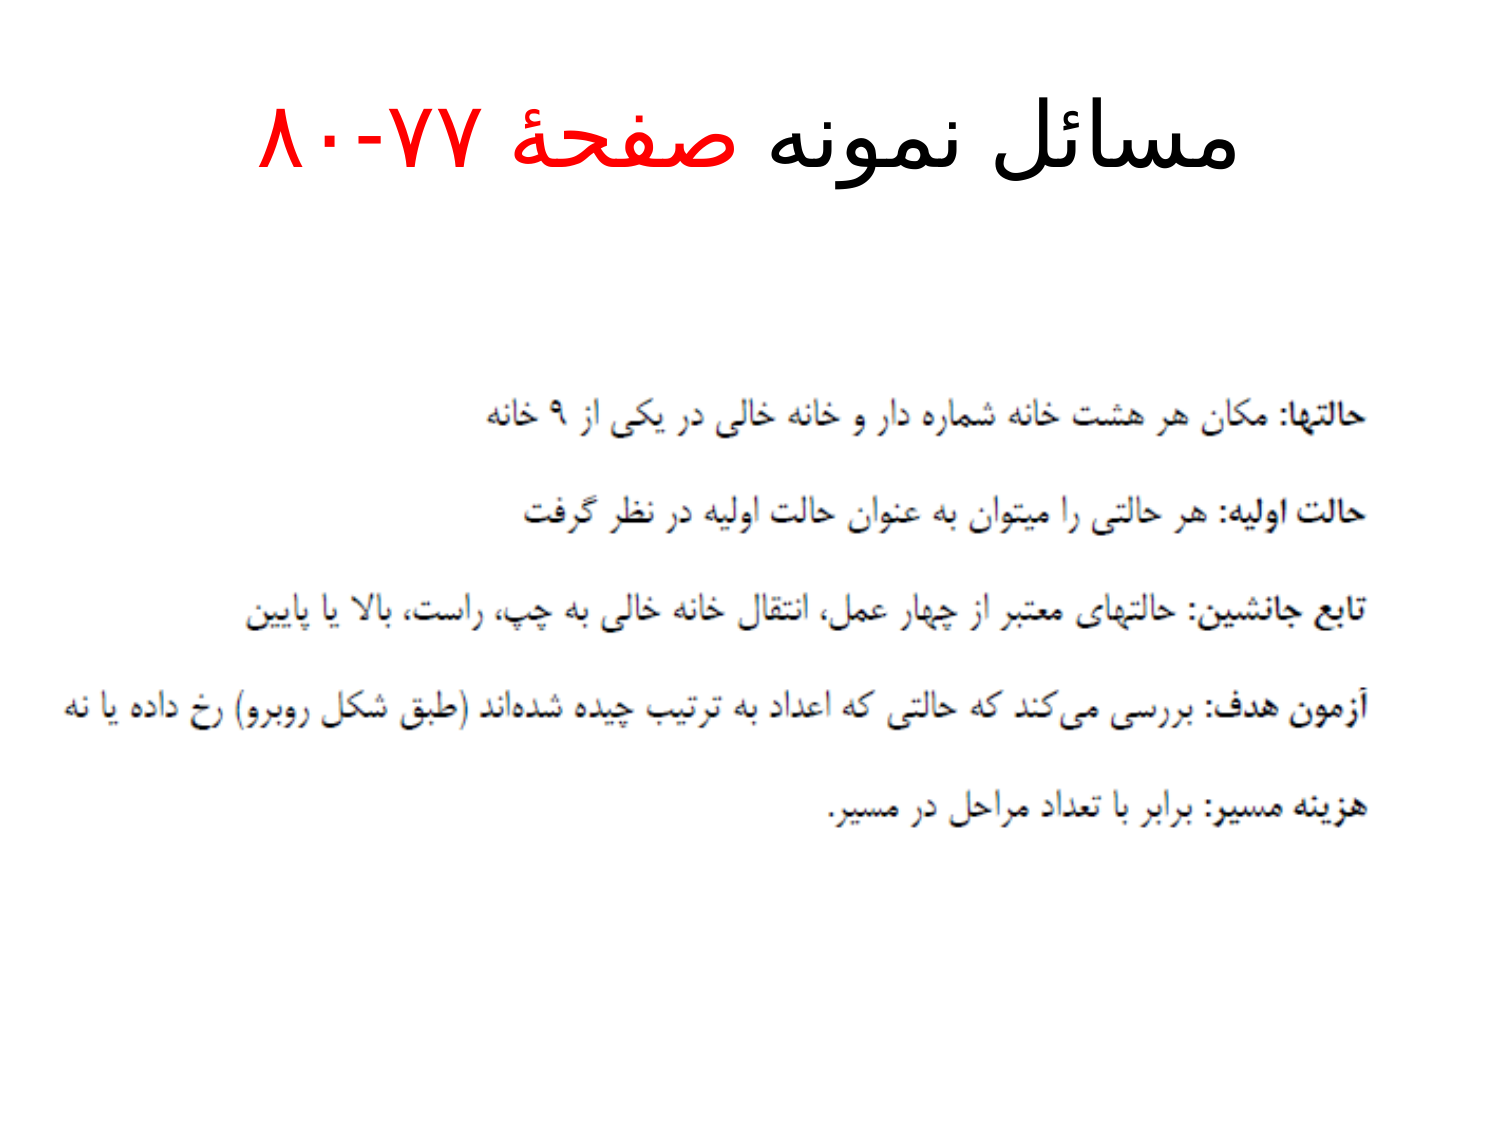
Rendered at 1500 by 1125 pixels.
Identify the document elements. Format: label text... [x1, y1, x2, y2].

title مسائل نمونه صفحهٔ ۷۷-۸۰ [75, 37, 1425, 225]
picture [49, 373, 1395, 871]
